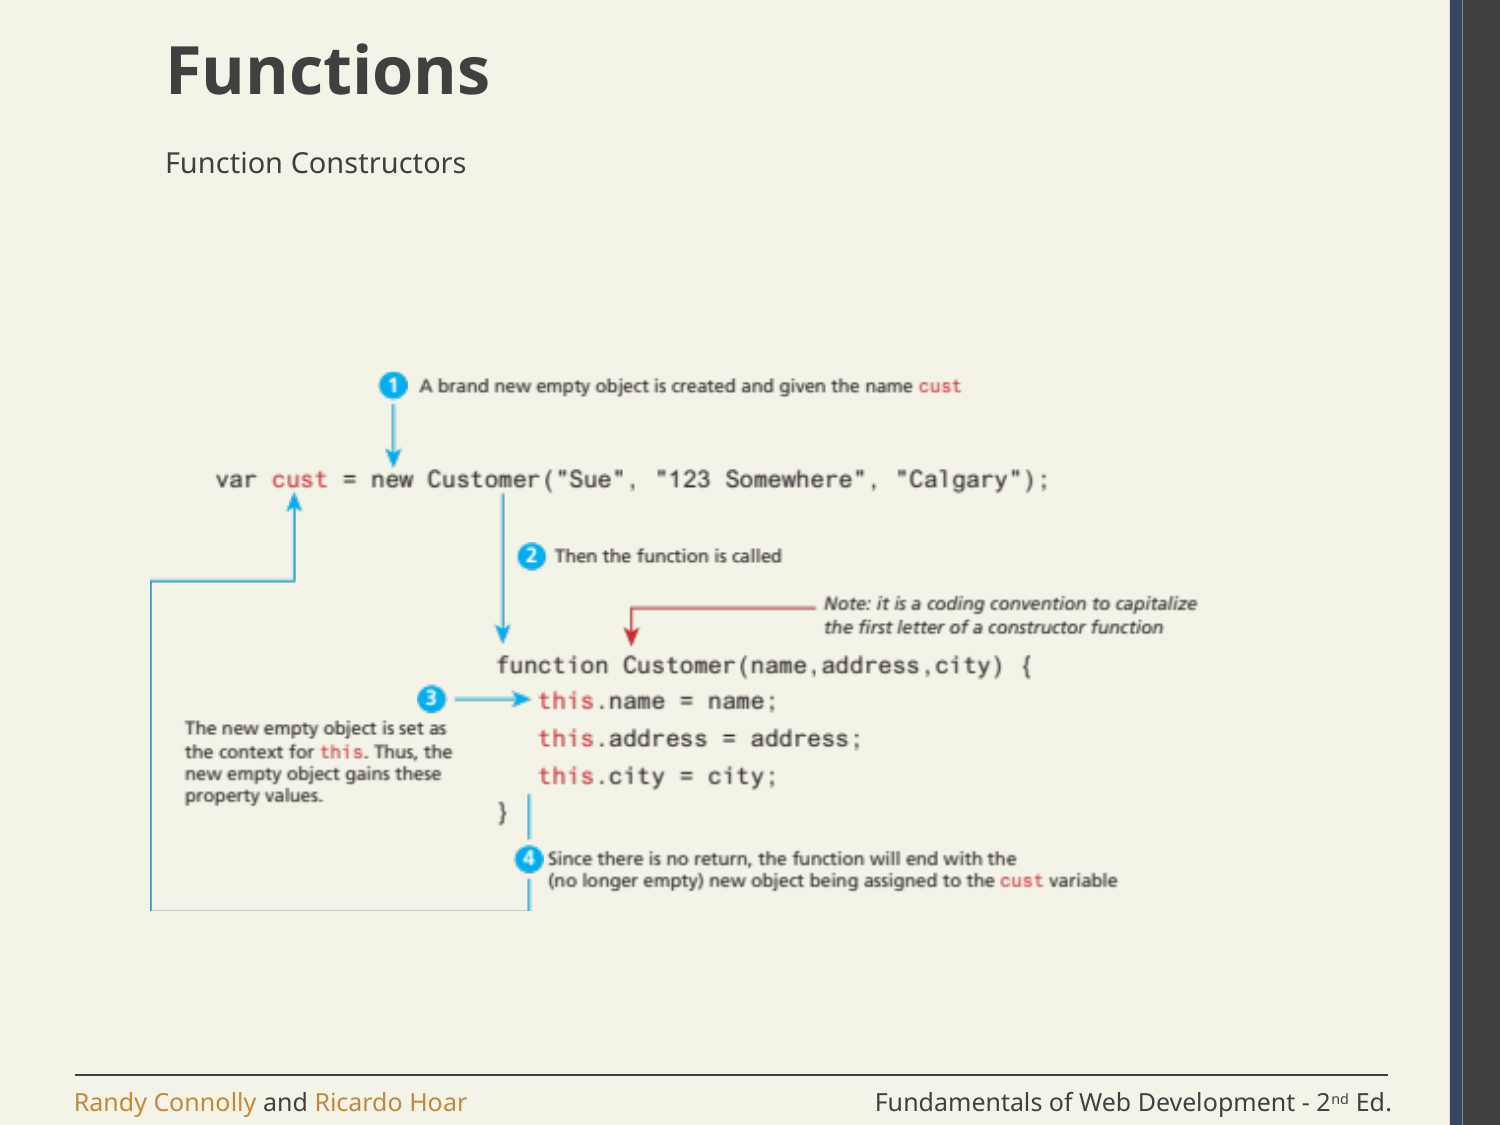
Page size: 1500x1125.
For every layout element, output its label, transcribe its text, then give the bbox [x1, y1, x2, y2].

list Function Constructors [150, 137, 1200, 188]
title Functions [150, 20, 1425, 188]
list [149, 269, 1201, 1013]
